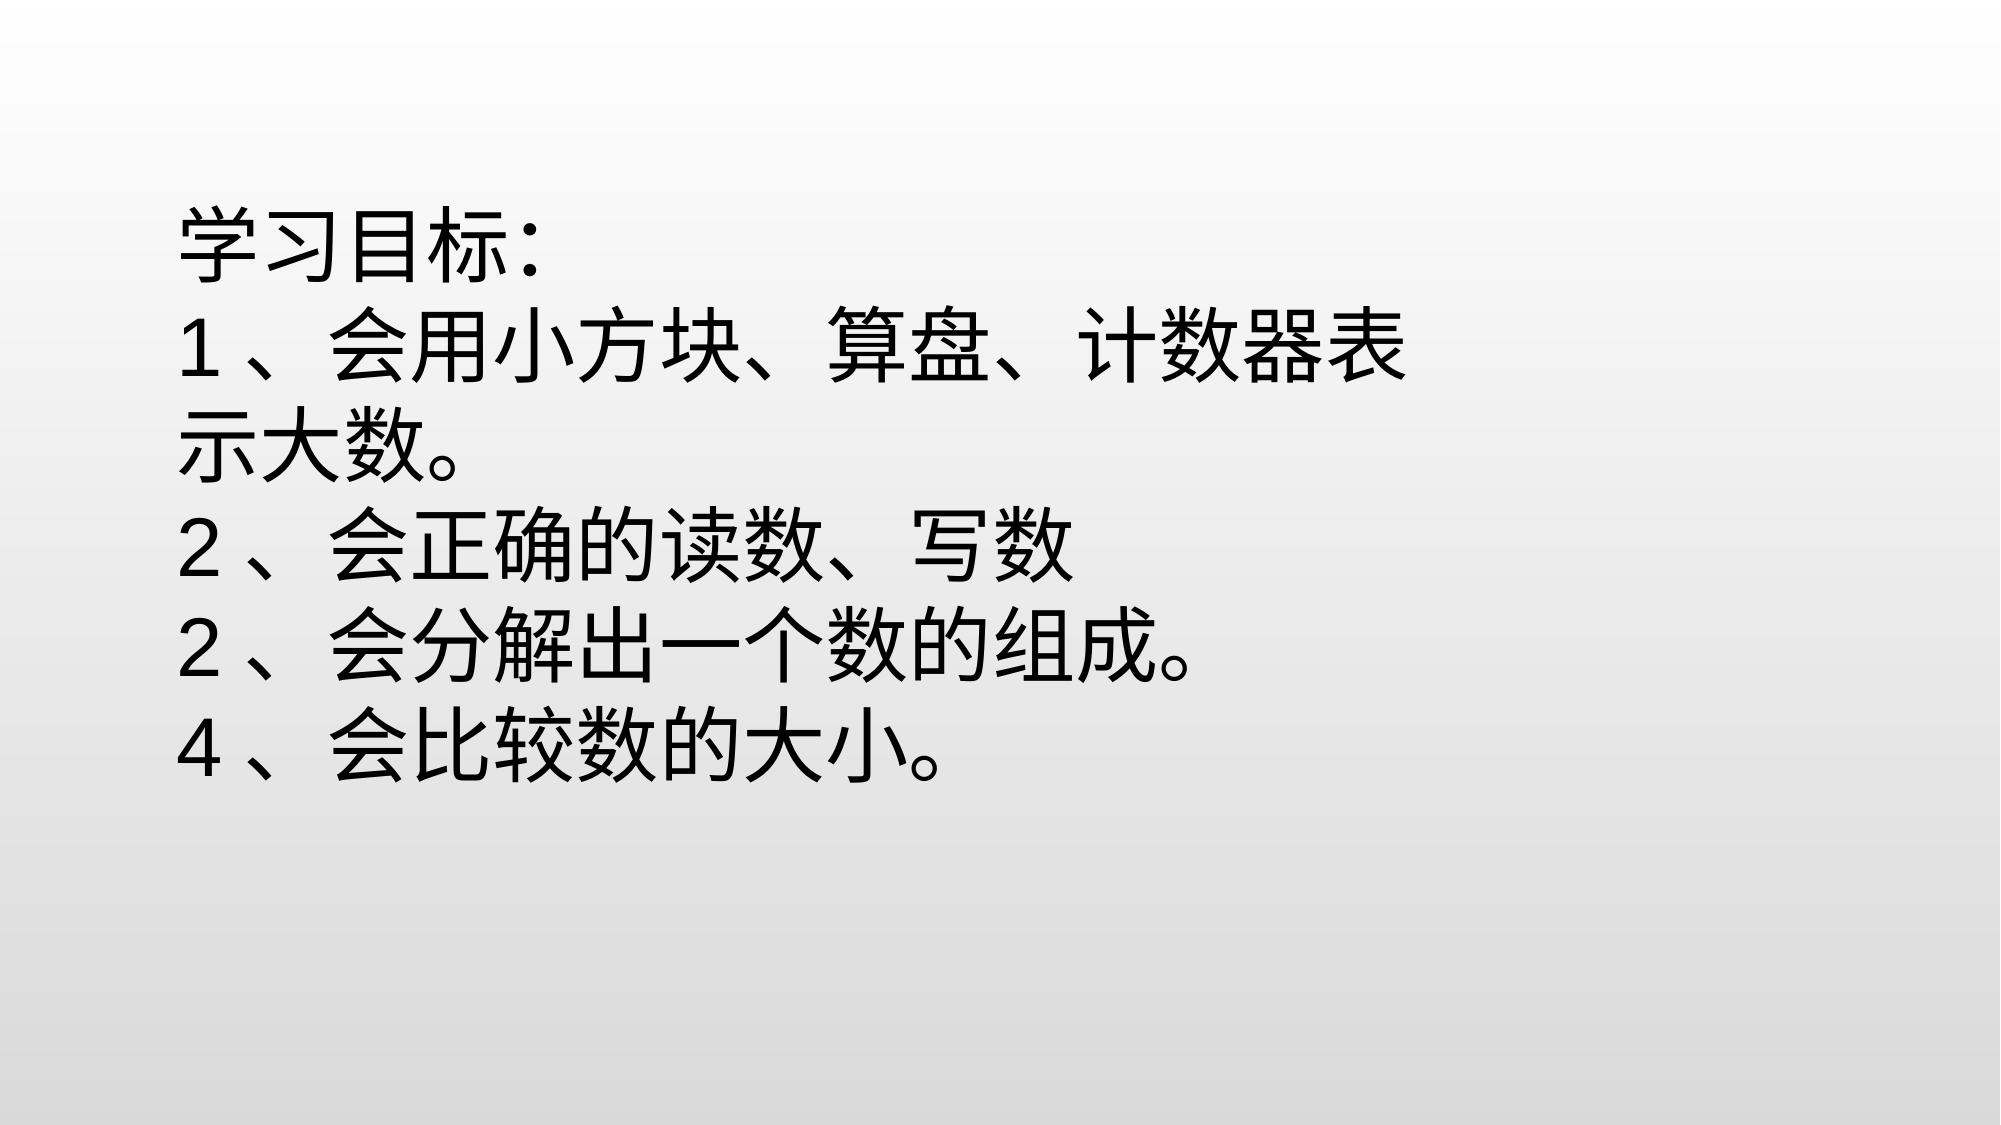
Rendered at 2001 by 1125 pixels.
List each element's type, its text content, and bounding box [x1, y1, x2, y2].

text_box 学习目标： 1、会用小方块、算盘、计数器表示大数。 2、会正确的读数、写数 2、会分解出一个数的组成。 4、会比较数的大小。 [162, 186, 1433, 901]
